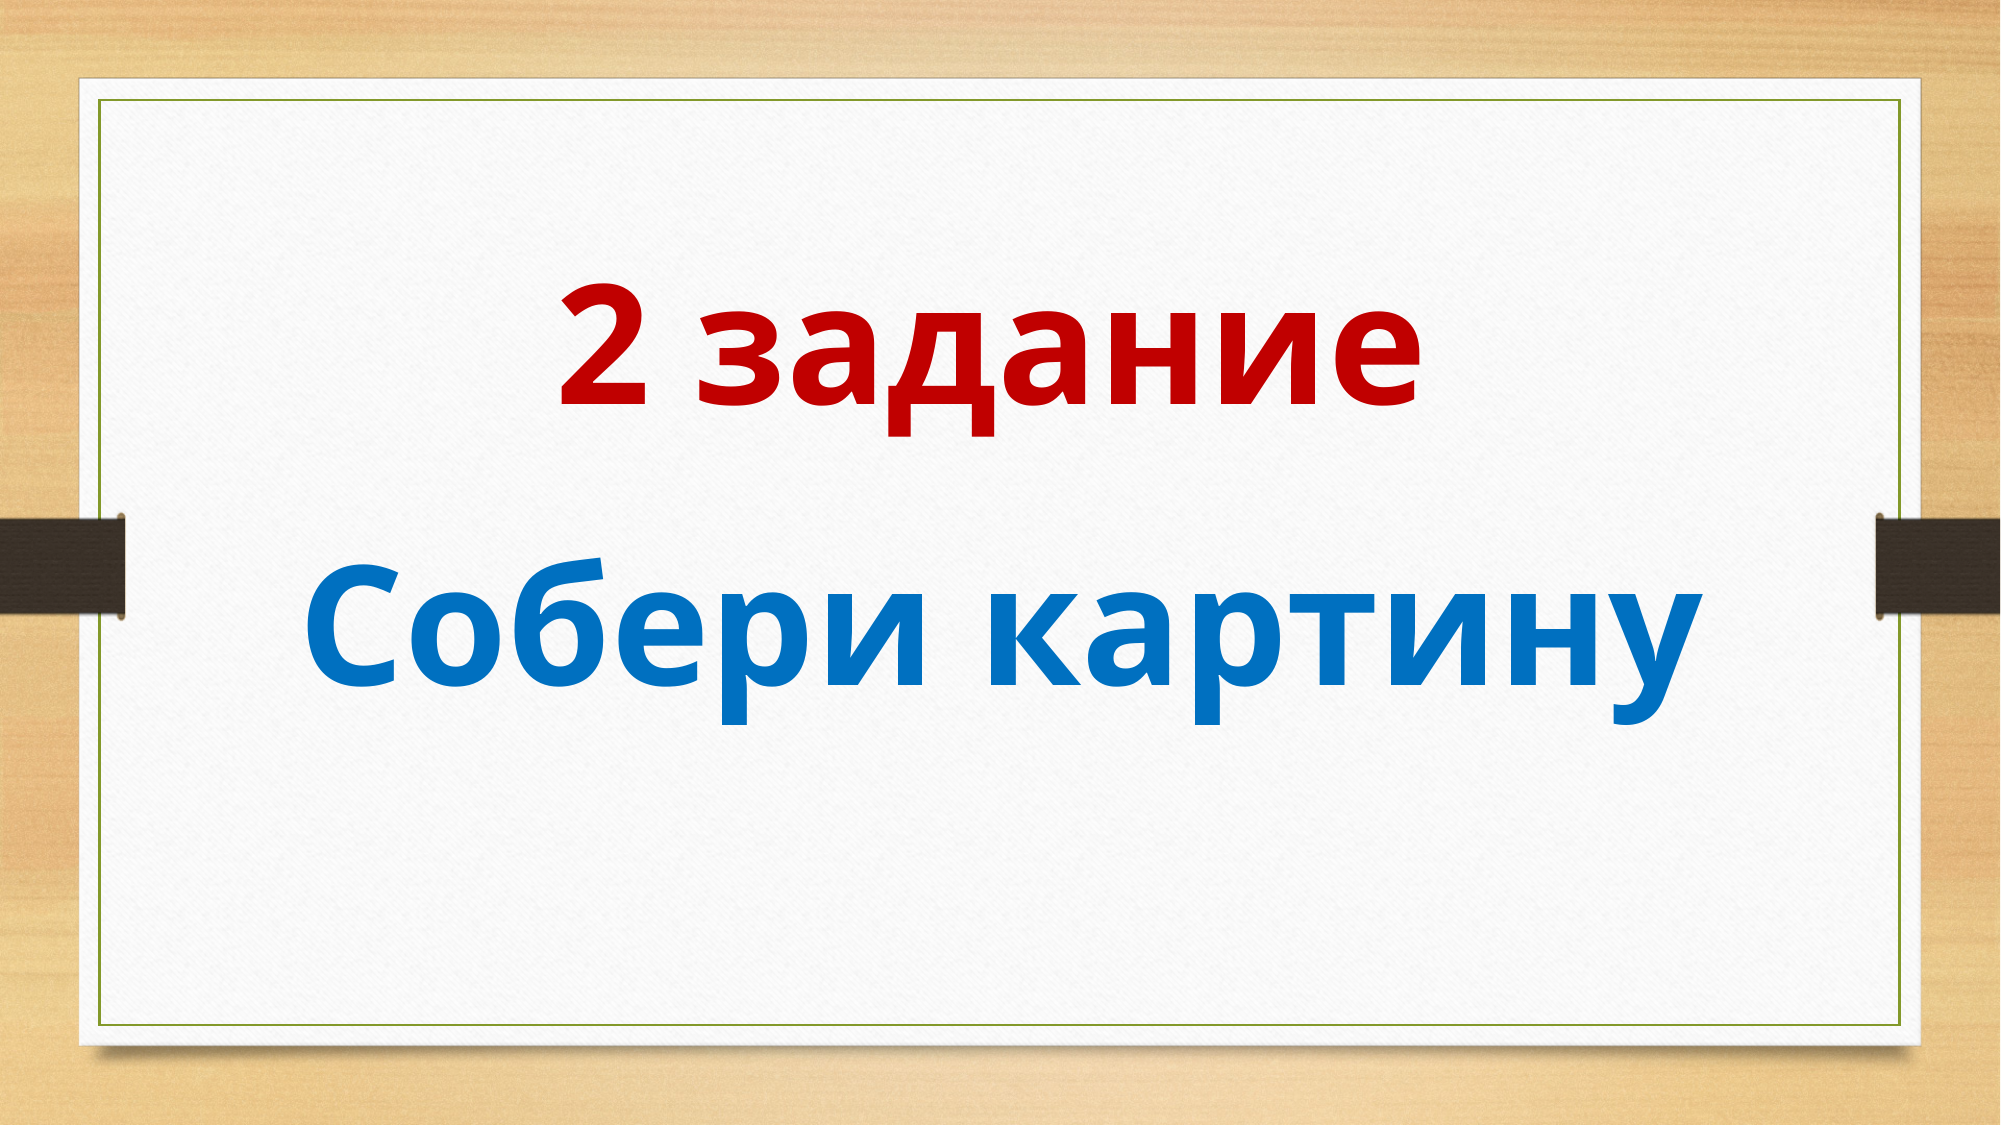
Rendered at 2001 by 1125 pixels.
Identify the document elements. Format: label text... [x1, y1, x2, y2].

text_box 2 задание [540, 230, 1443, 446]
picture [0, 0, 2001, 1125]
text_box Собери картину [283, 511, 1720, 726]
